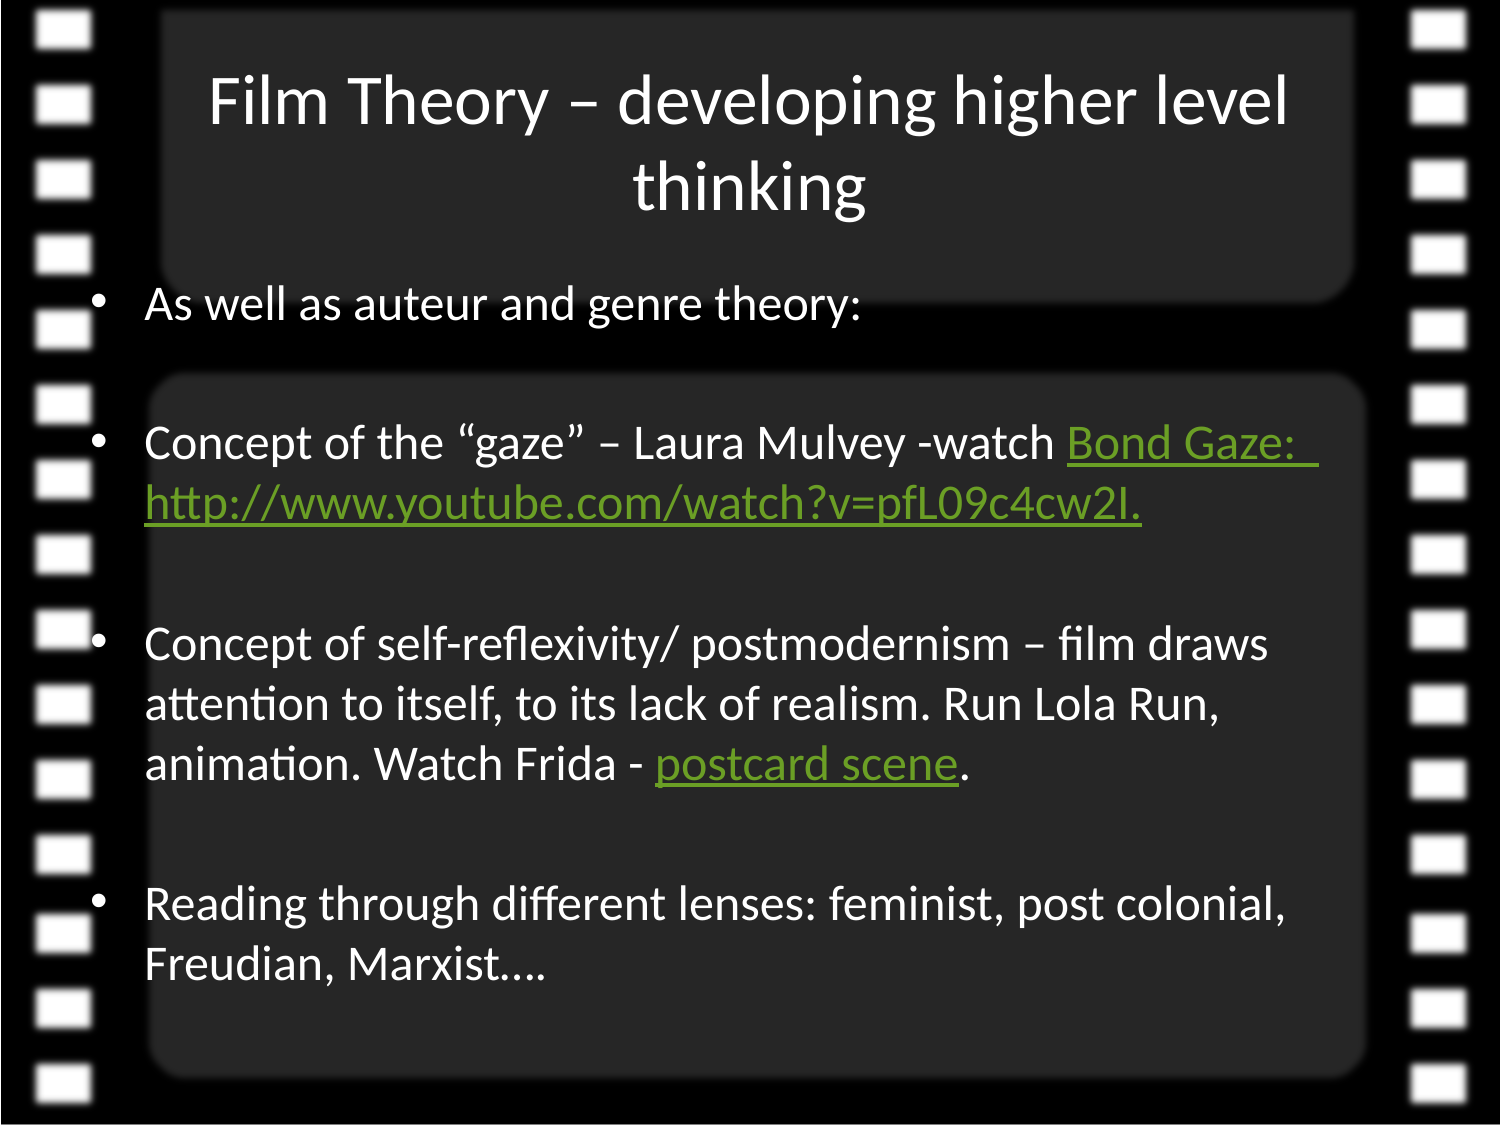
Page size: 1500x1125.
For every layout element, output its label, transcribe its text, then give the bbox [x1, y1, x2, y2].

picture [0, 0, 1500, 1125]
title Film Theory – developing higher level thinking [75, 45, 1425, 233]
list As well as auteur and genre theory: Concept of the “gaze” – Laura Mulvey -watch Bond Gaze: http://www.youtube.com/watch?v=pfL09c4cw2I. Concept of self-reflexivity/ postmodernism – film draws attention to itself, to its lack of realism. Run Lola Run, animation. Watch Frida - postcard scene. Reading through different lenses: feminist, post colonial, Freudian, Marxist…. [75, 262, 1425, 1005]
